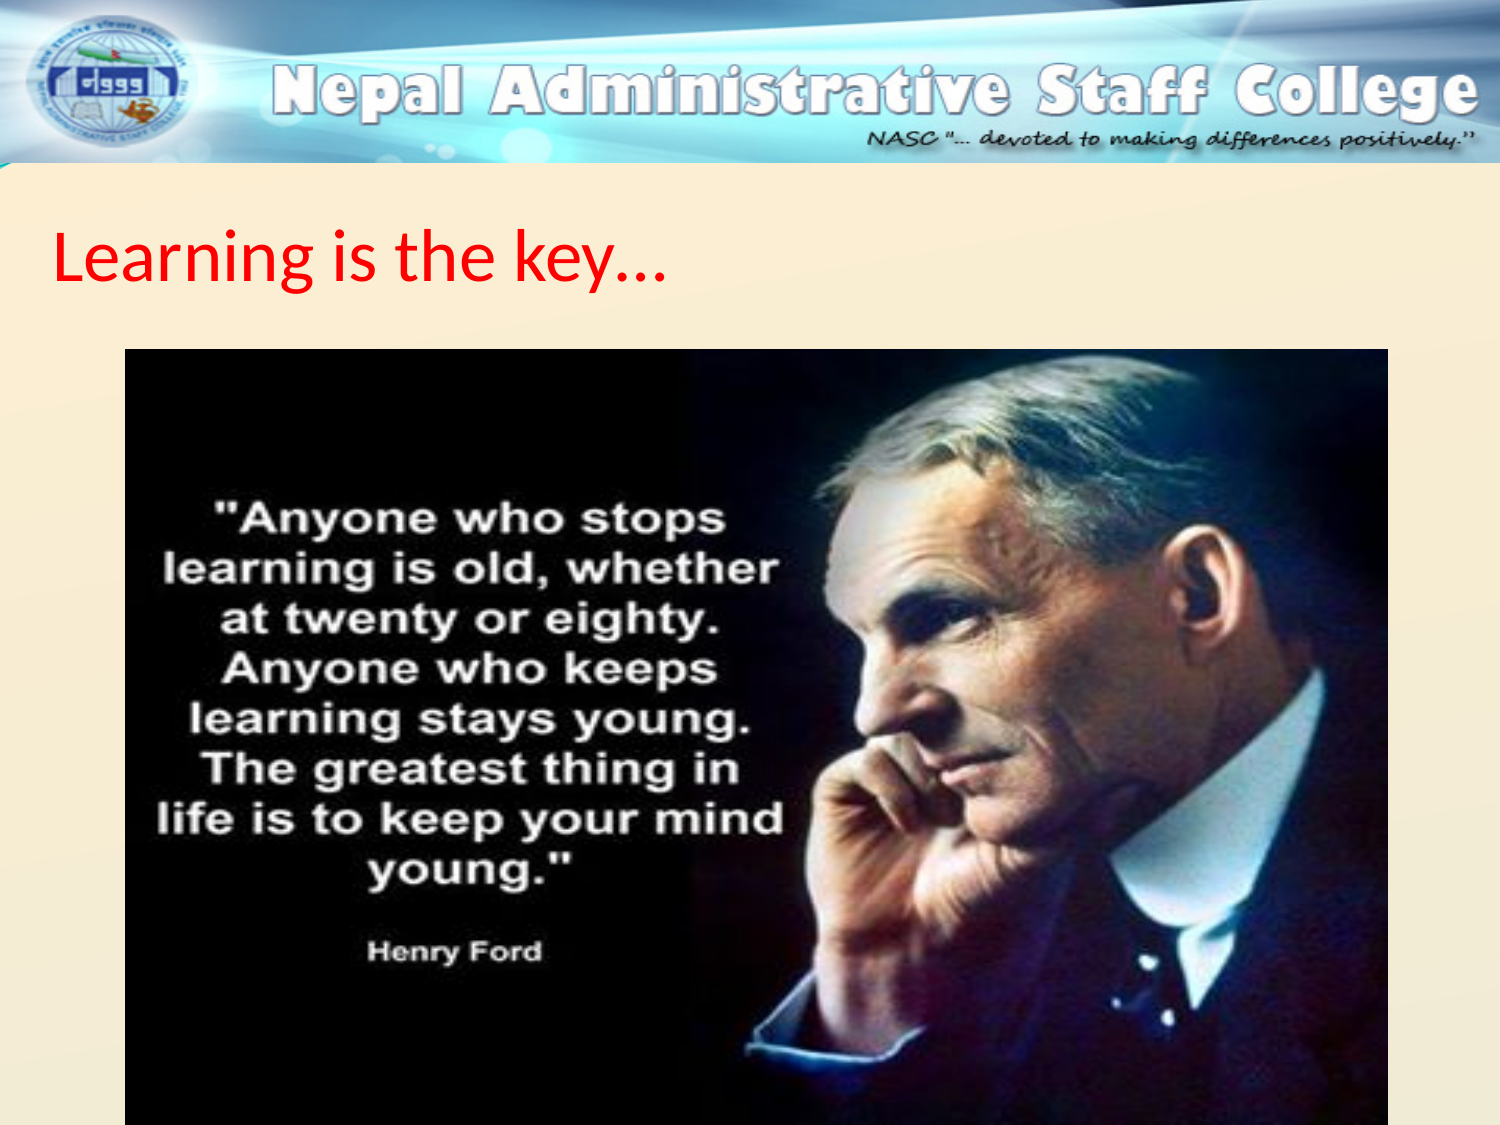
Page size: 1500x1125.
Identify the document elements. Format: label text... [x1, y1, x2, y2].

picture [124, 349, 1388, 1125]
text_box Learning is the key… [37, 199, 1388, 388]
picture [0, 0, 1500, 163]
